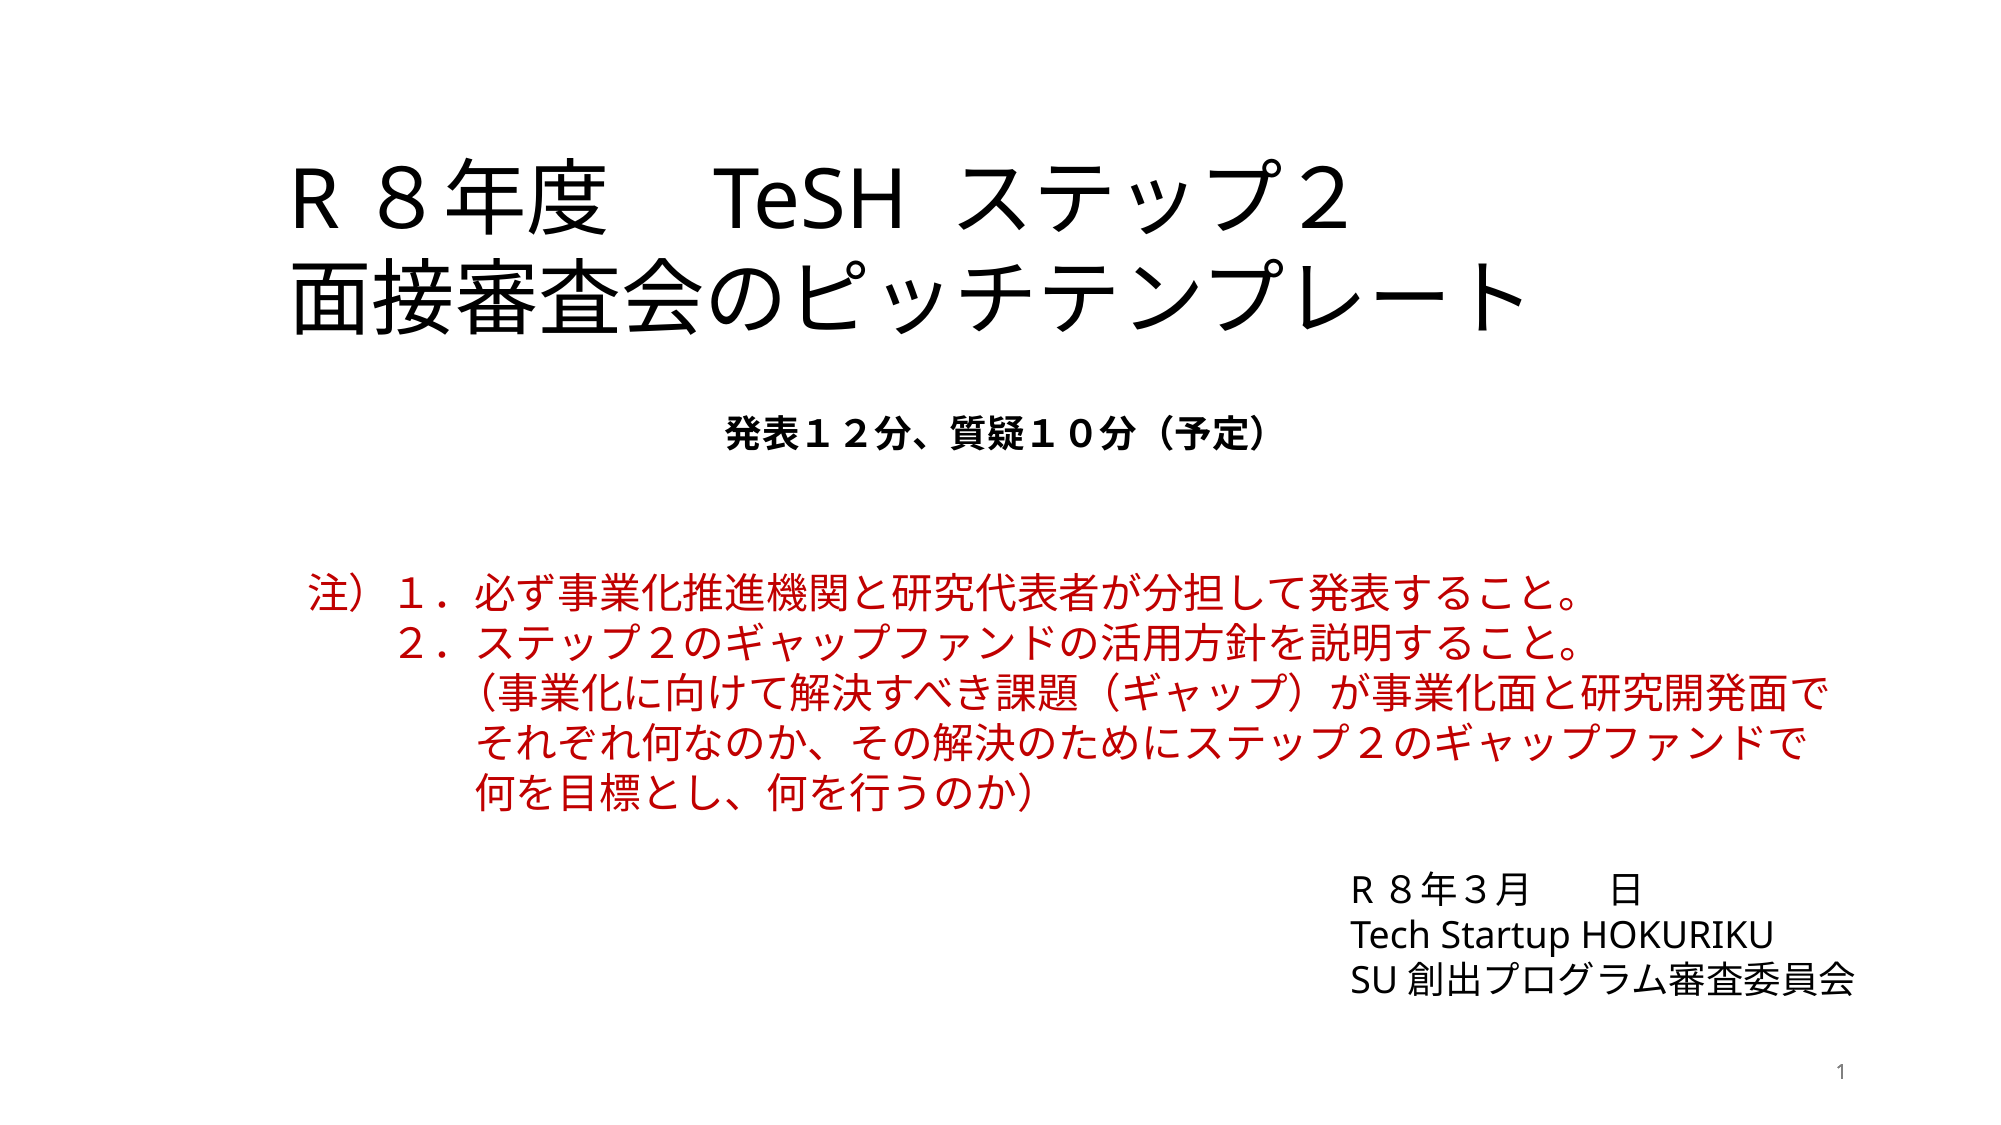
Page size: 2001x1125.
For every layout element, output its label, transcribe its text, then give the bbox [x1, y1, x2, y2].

text_box R８年度 TeSH ステップ２ 面接審査会のピッチテンプレート [273, 137, 1550, 353]
text_box 1 [1412, 1042, 1863, 1103]
text_box 注）１．必ず事業化推進機関と研究代表者が分担して発表すること。 ２．ステップ２のギャップファンドの活用方針を説明すること。 （事業化に向けて解決すべき課題（ギャップ）が事業化面と研究開発面で それぞれ何なのか、その解決のためにステップ２のギャップファンドで 何を目標とし、何を行うのか） [292, 559, 1846, 824]
text_box 発表１２分、質疑１０分（予定） [710, 403, 1302, 463]
text_box R８年３月 日 Tech Startup HOKURIKU SU創出プログラム審査委員会 [1335, 858, 1872, 1009]
